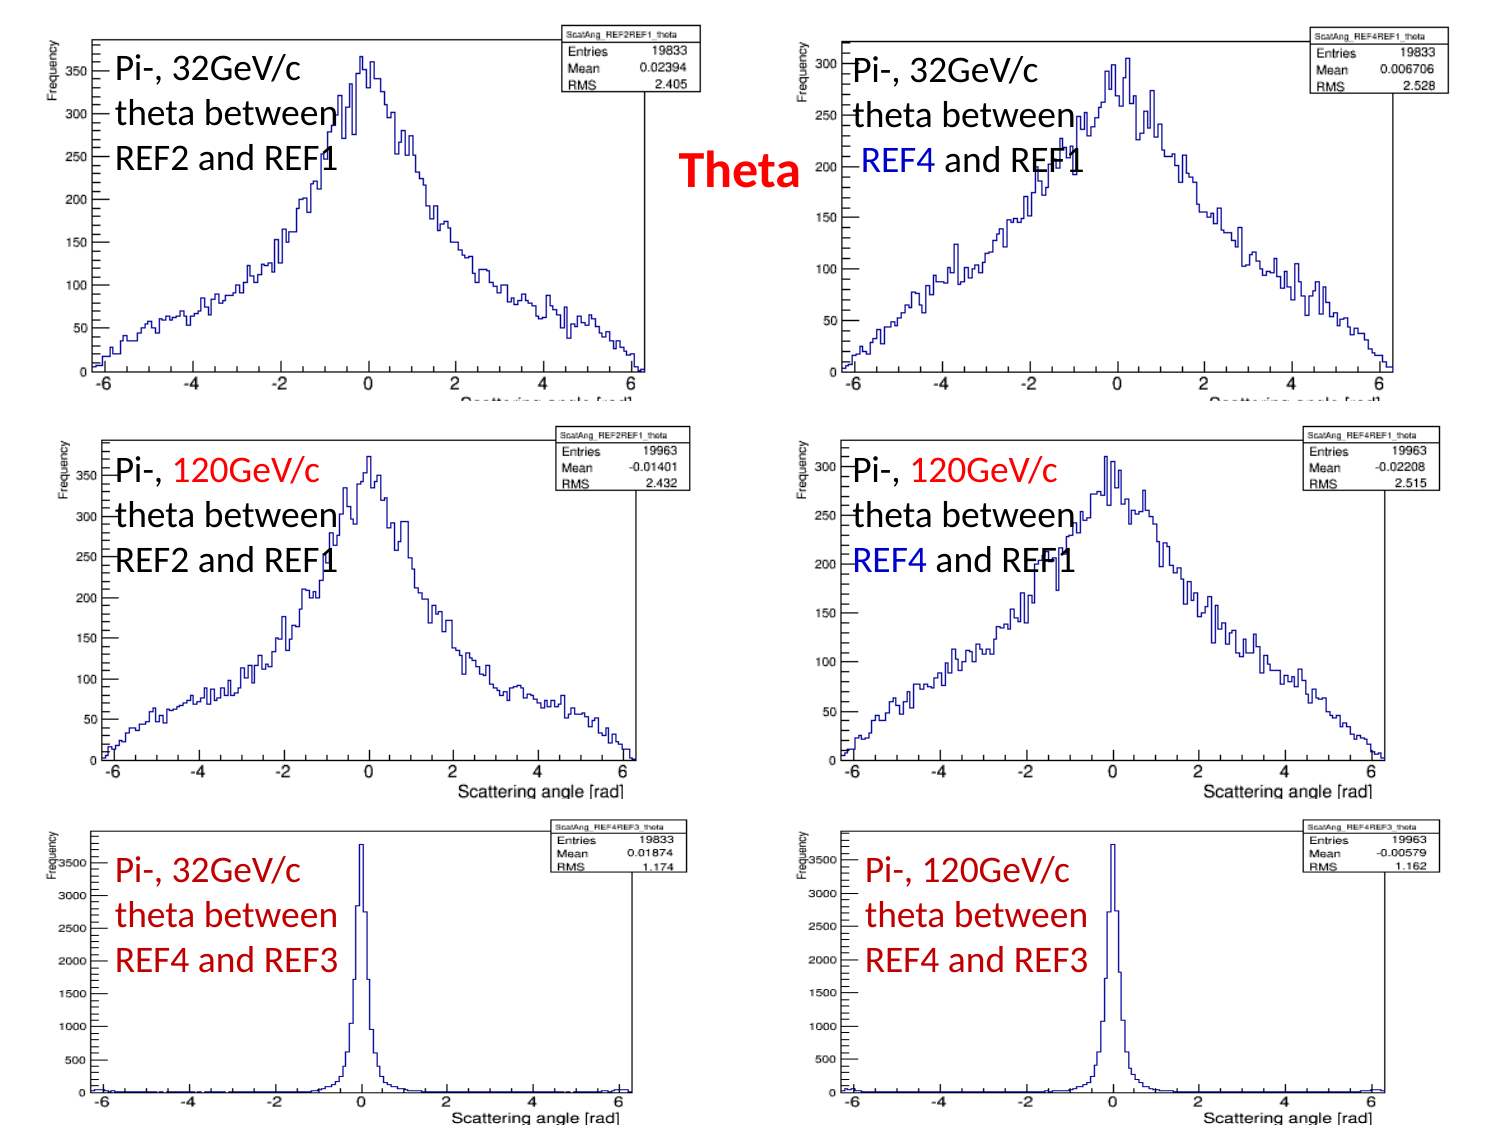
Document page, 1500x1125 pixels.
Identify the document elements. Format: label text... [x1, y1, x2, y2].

picture [23, 0, 715, 1125]
picture [772, 1, 1462, 1125]
text_box Theta [718, 128, 767, 206]
